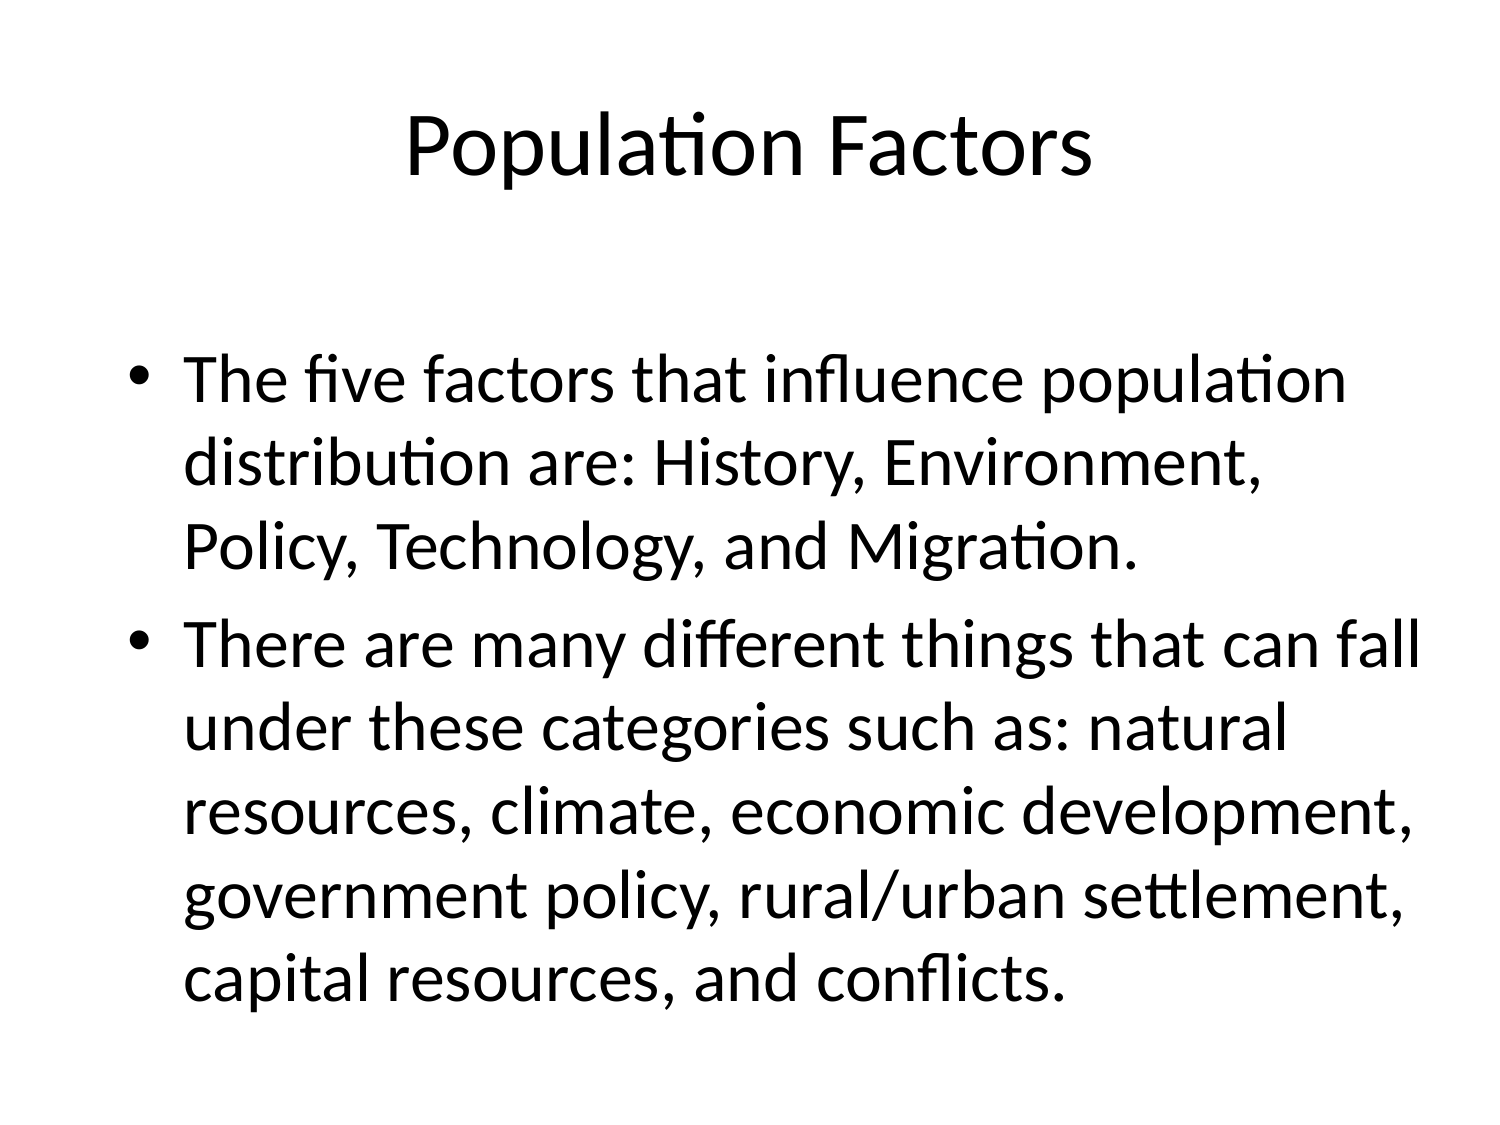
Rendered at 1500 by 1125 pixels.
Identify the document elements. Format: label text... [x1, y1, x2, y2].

title Population Factors [75, 45, 1425, 233]
list The five factors that influence population distribution are: History, Environment, Policy, Technology, and Migration. There are many different things that can fall under these categories such as: natural resources, climate, economic development, government policy, rural/urban settlement, capital resources, and conflicts. [112, 324, 1450, 1089]
